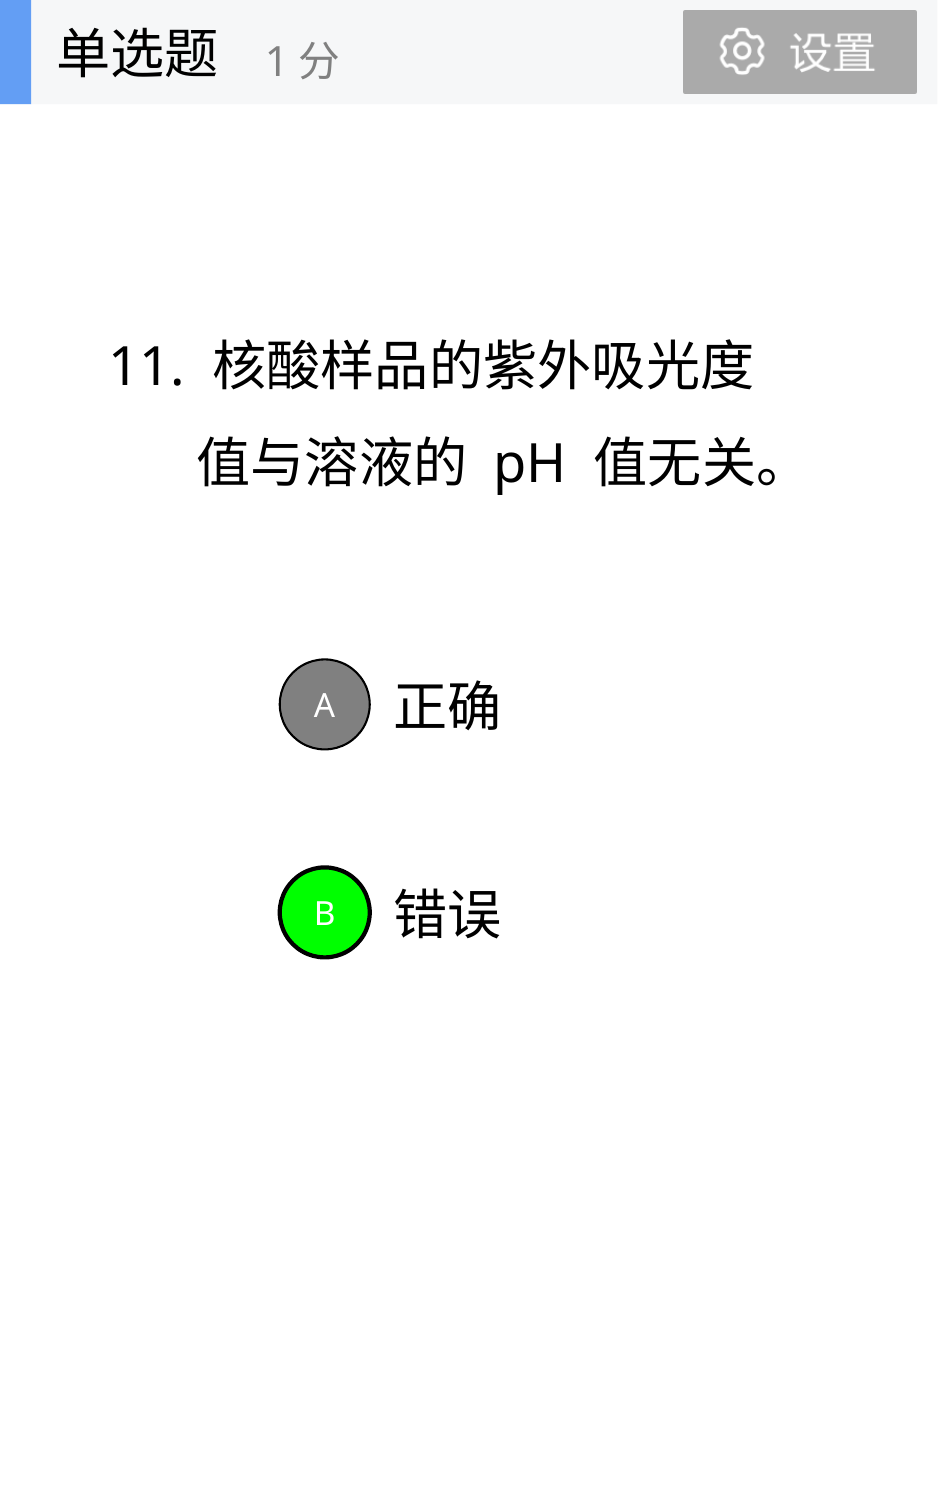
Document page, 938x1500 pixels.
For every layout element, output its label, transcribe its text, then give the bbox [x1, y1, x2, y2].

picture [683, 10, 917, 94]
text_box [0, 0, 938, 105]
text_box 正确 [378, 664, 534, 745]
text_box 11. 核酸样品的紫外吸光度值与溶液的 pH 值无关。 [93, 290, 813, 502]
text_box 错误 [378, 872, 534, 953]
text_box A [278, 658, 371, 751]
text_box B [278, 866, 371, 959]
